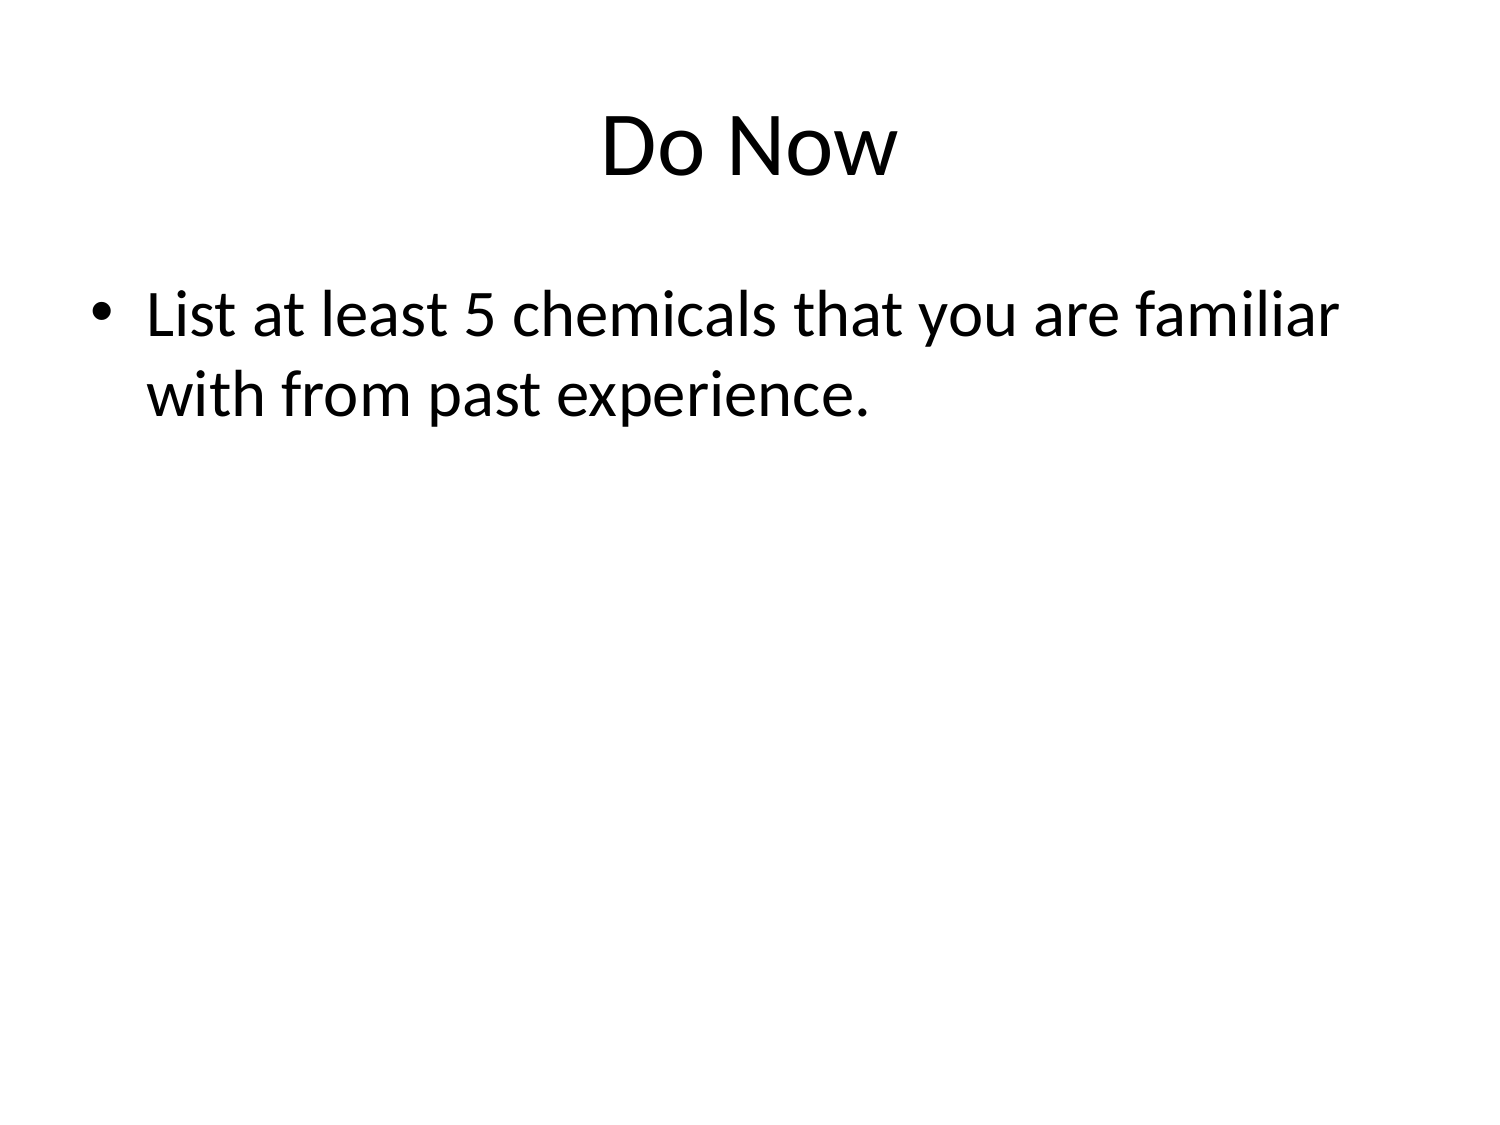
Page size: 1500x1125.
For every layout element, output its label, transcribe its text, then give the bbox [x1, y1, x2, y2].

list List at least 5 chemicals that you are familiar with from past experience. [75, 262, 1425, 1005]
title Do Now [75, 45, 1425, 233]
